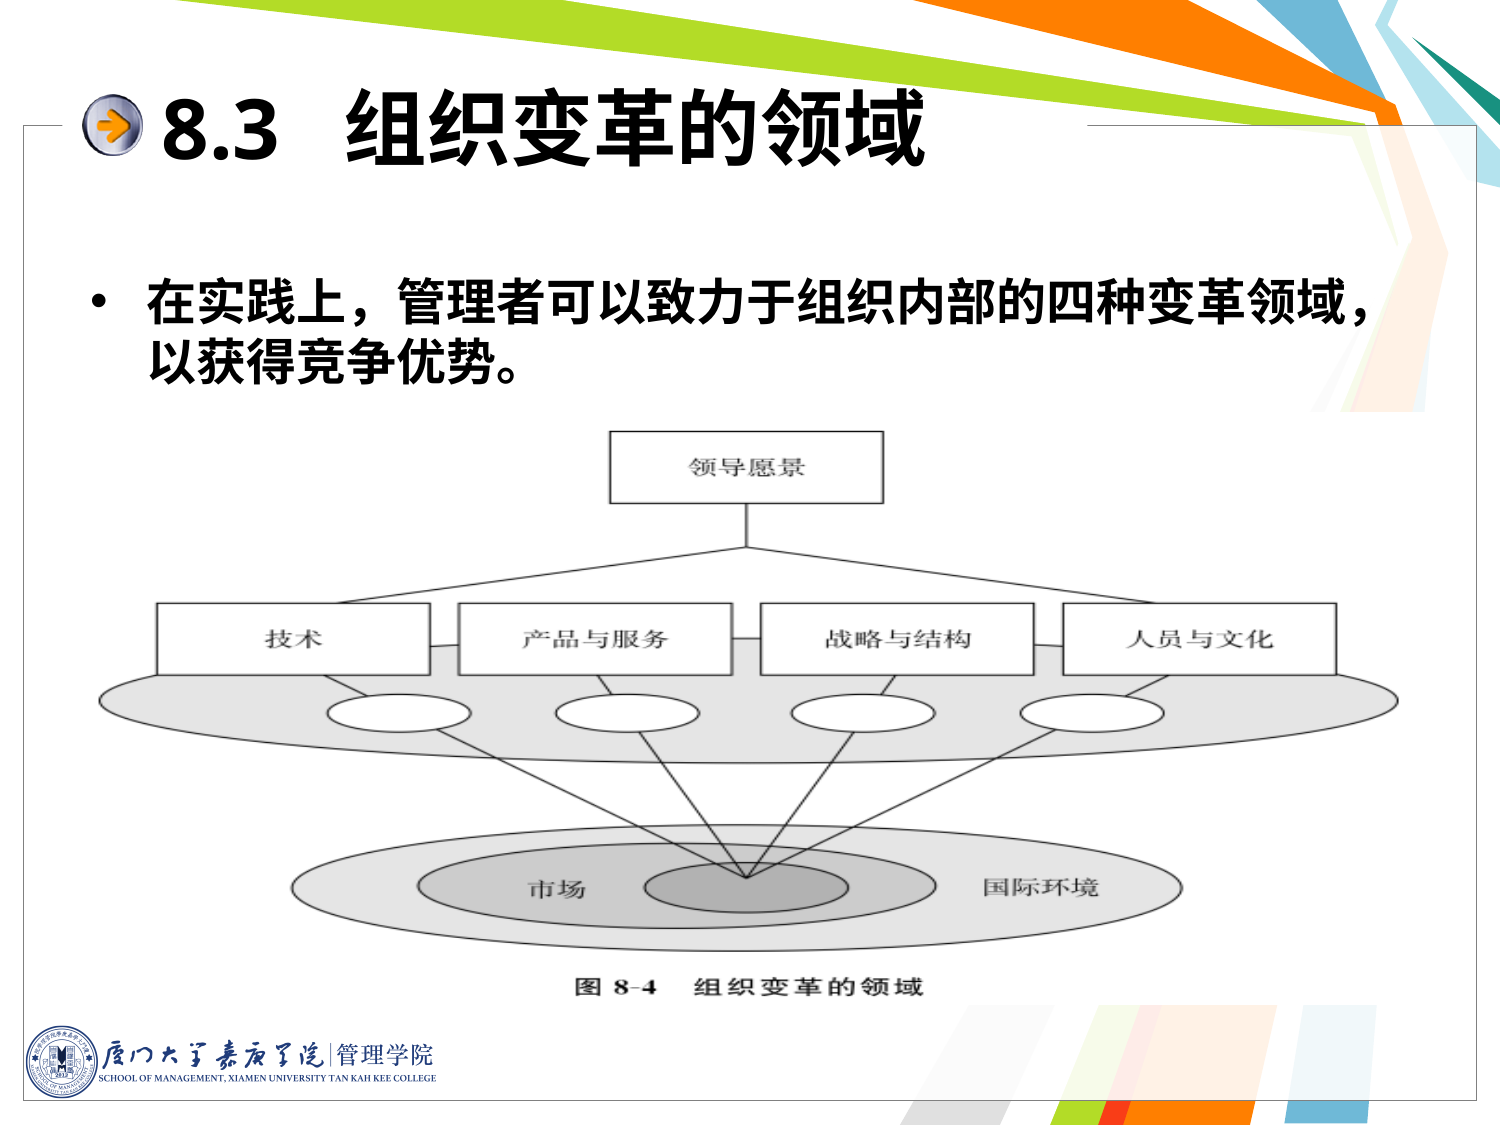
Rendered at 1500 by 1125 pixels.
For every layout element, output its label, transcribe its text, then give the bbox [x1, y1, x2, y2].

picture [74, 412, 1426, 1006]
list 在实践上，管理者可以致力于组织内部的四种变革领域，以获得竞争优势。 [75, 262, 1425, 411]
title 8.3 组织变革的领域 [125, 32, 1159, 220]
picture [82, 94, 125, 156]
picture [24, 1024, 438, 1100]
